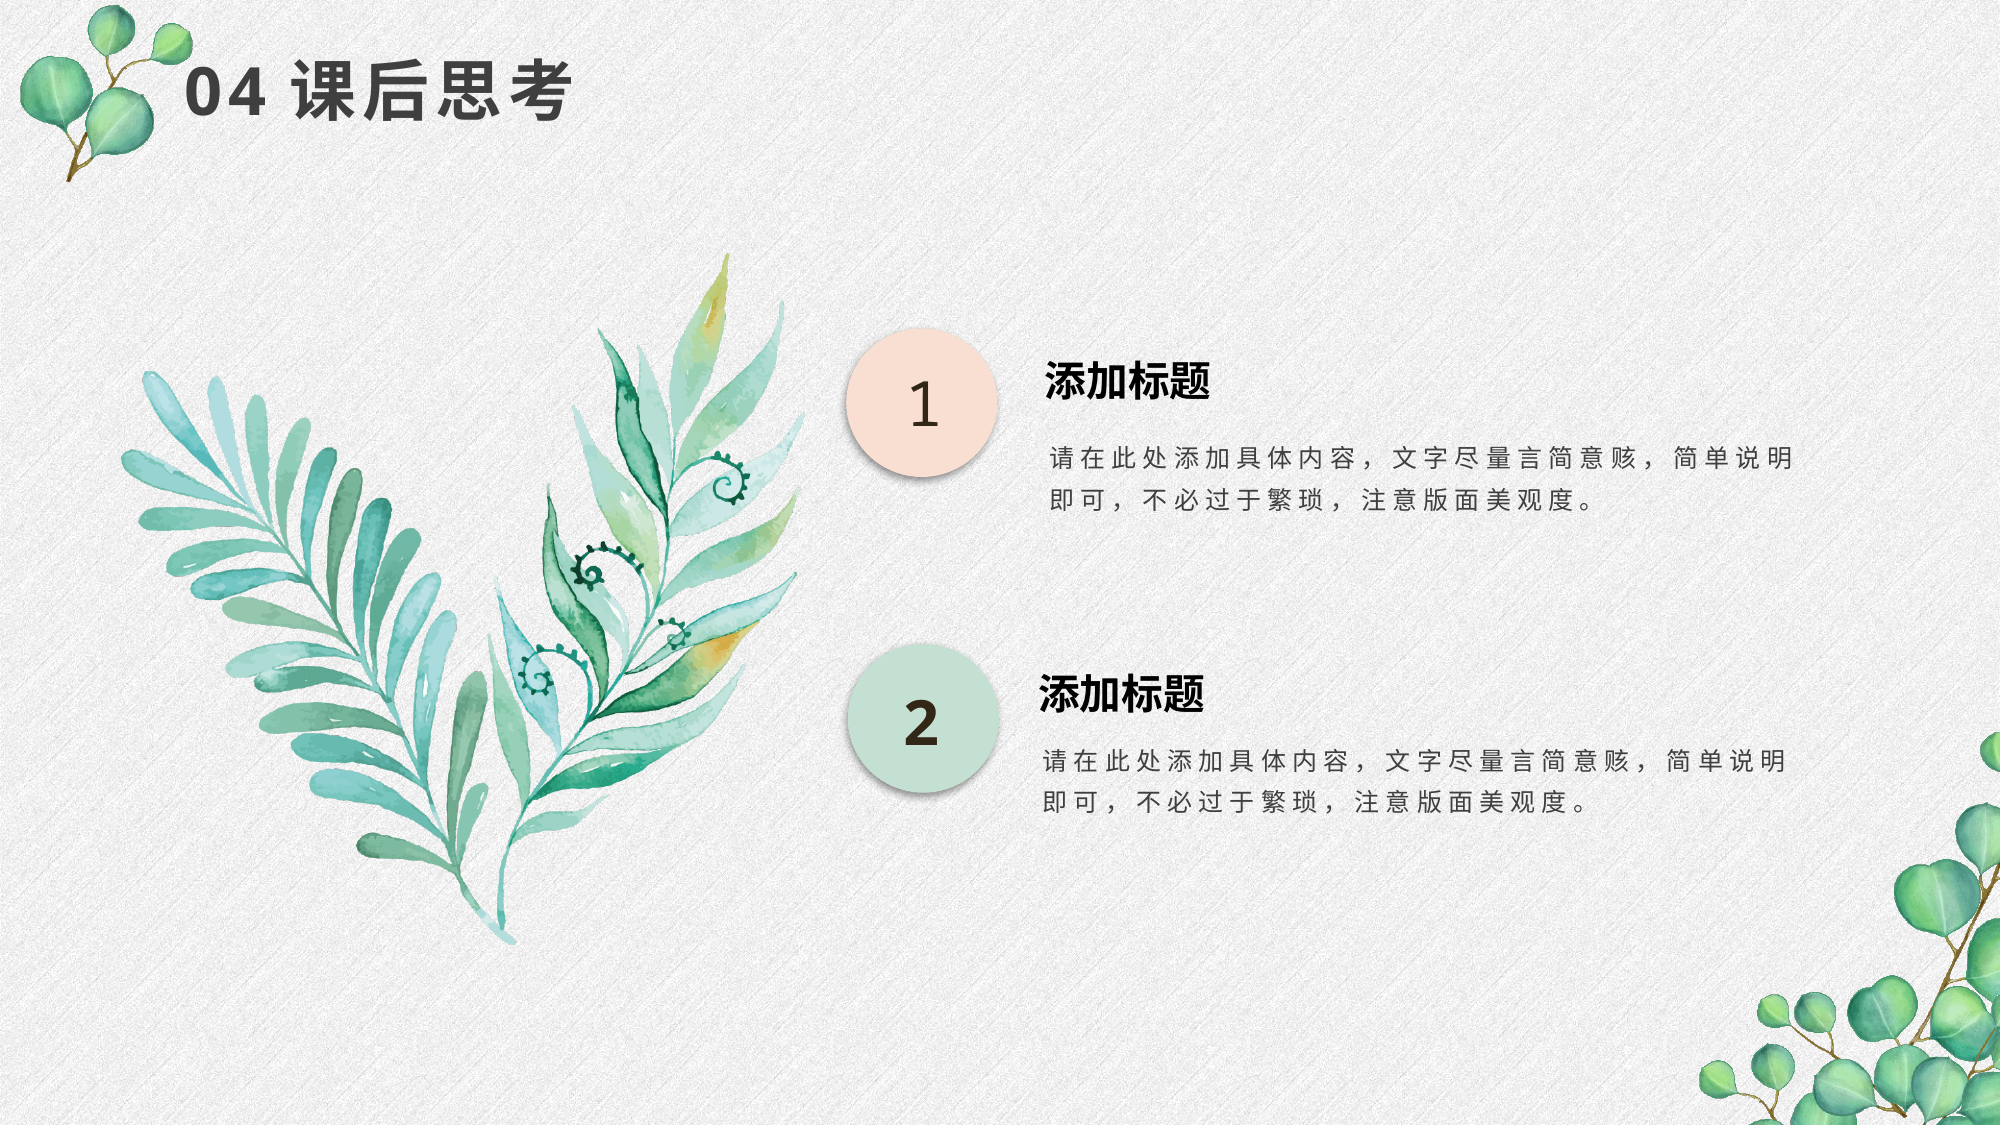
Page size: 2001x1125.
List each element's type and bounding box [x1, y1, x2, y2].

picture [0, 0, 2000, 1125]
text_box [847, 644, 999, 803]
text_box [846, 328, 998, 484]
